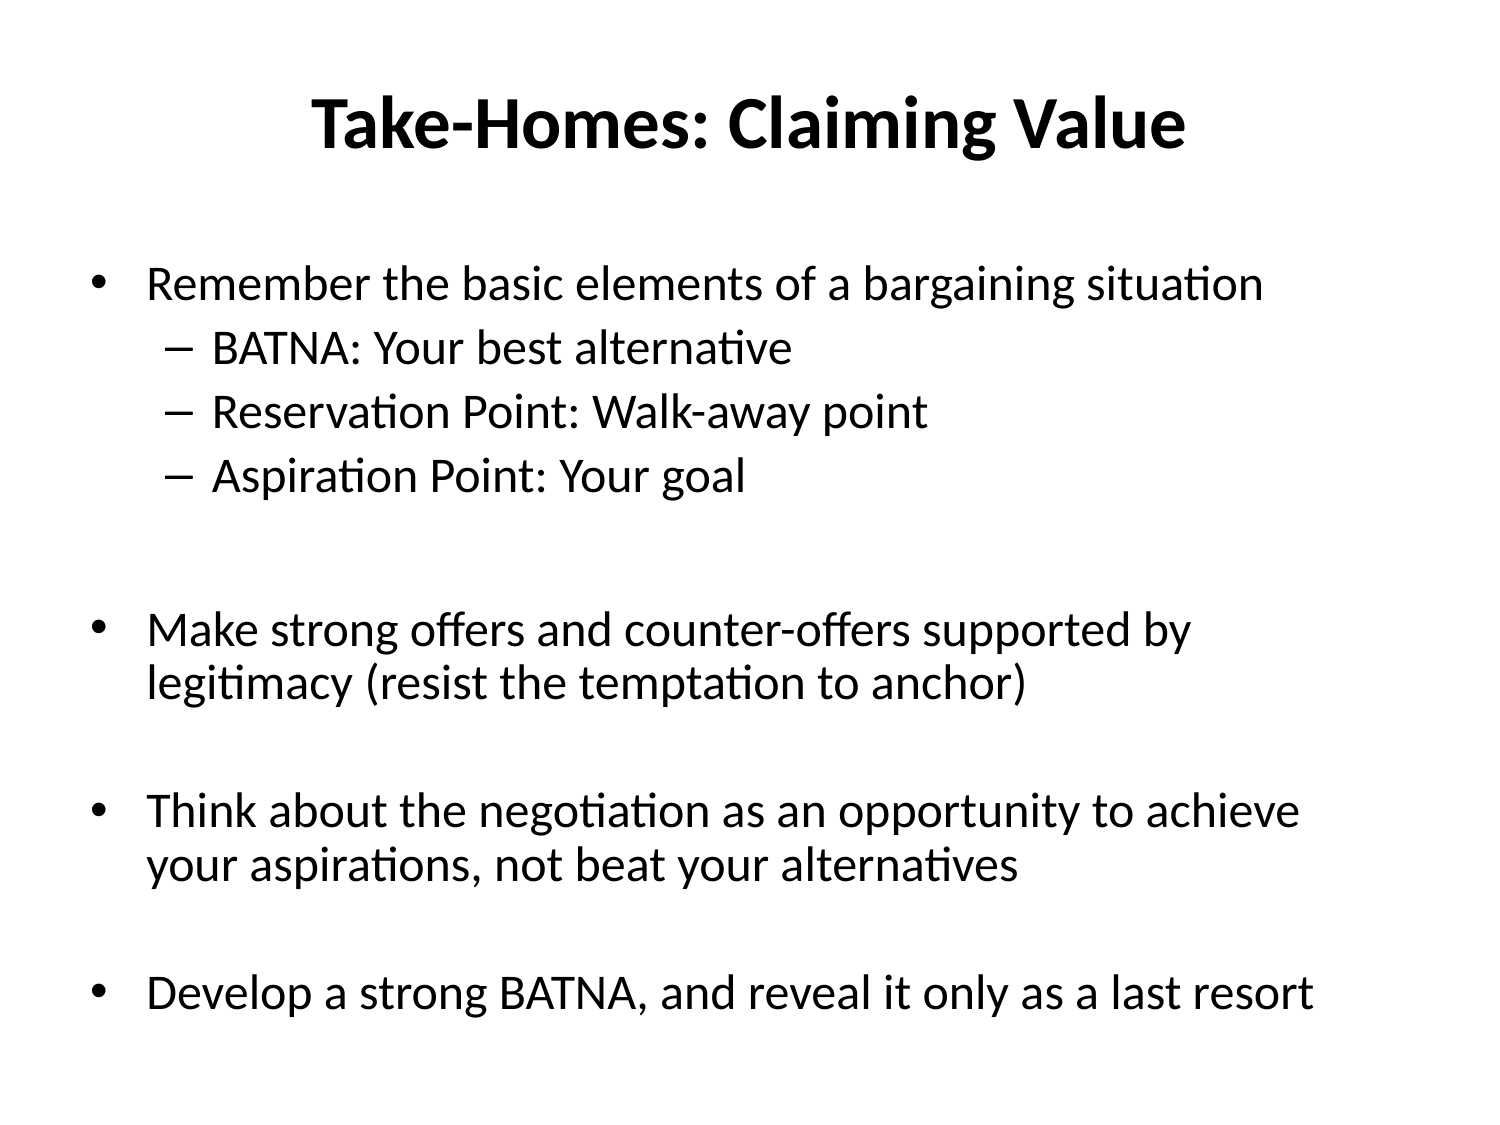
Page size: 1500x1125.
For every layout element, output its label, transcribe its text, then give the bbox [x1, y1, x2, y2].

list Remember the basic elements of a bargaining situation BATNA: Your best alternative Reservation Point: Walk-away point Aspiration Point: Your goal Make strong offers and counter-offers supported by legitimacy (resist the temptation to anchor) Think about the negotiation as an opportunity to achieve your aspirations, not beat your alternatives Develop a strong BATNA, and reveal it only as a last resort [75, 249, 1388, 1125]
title Take-Homes: Claiming Value [75, 24, 1425, 213]
